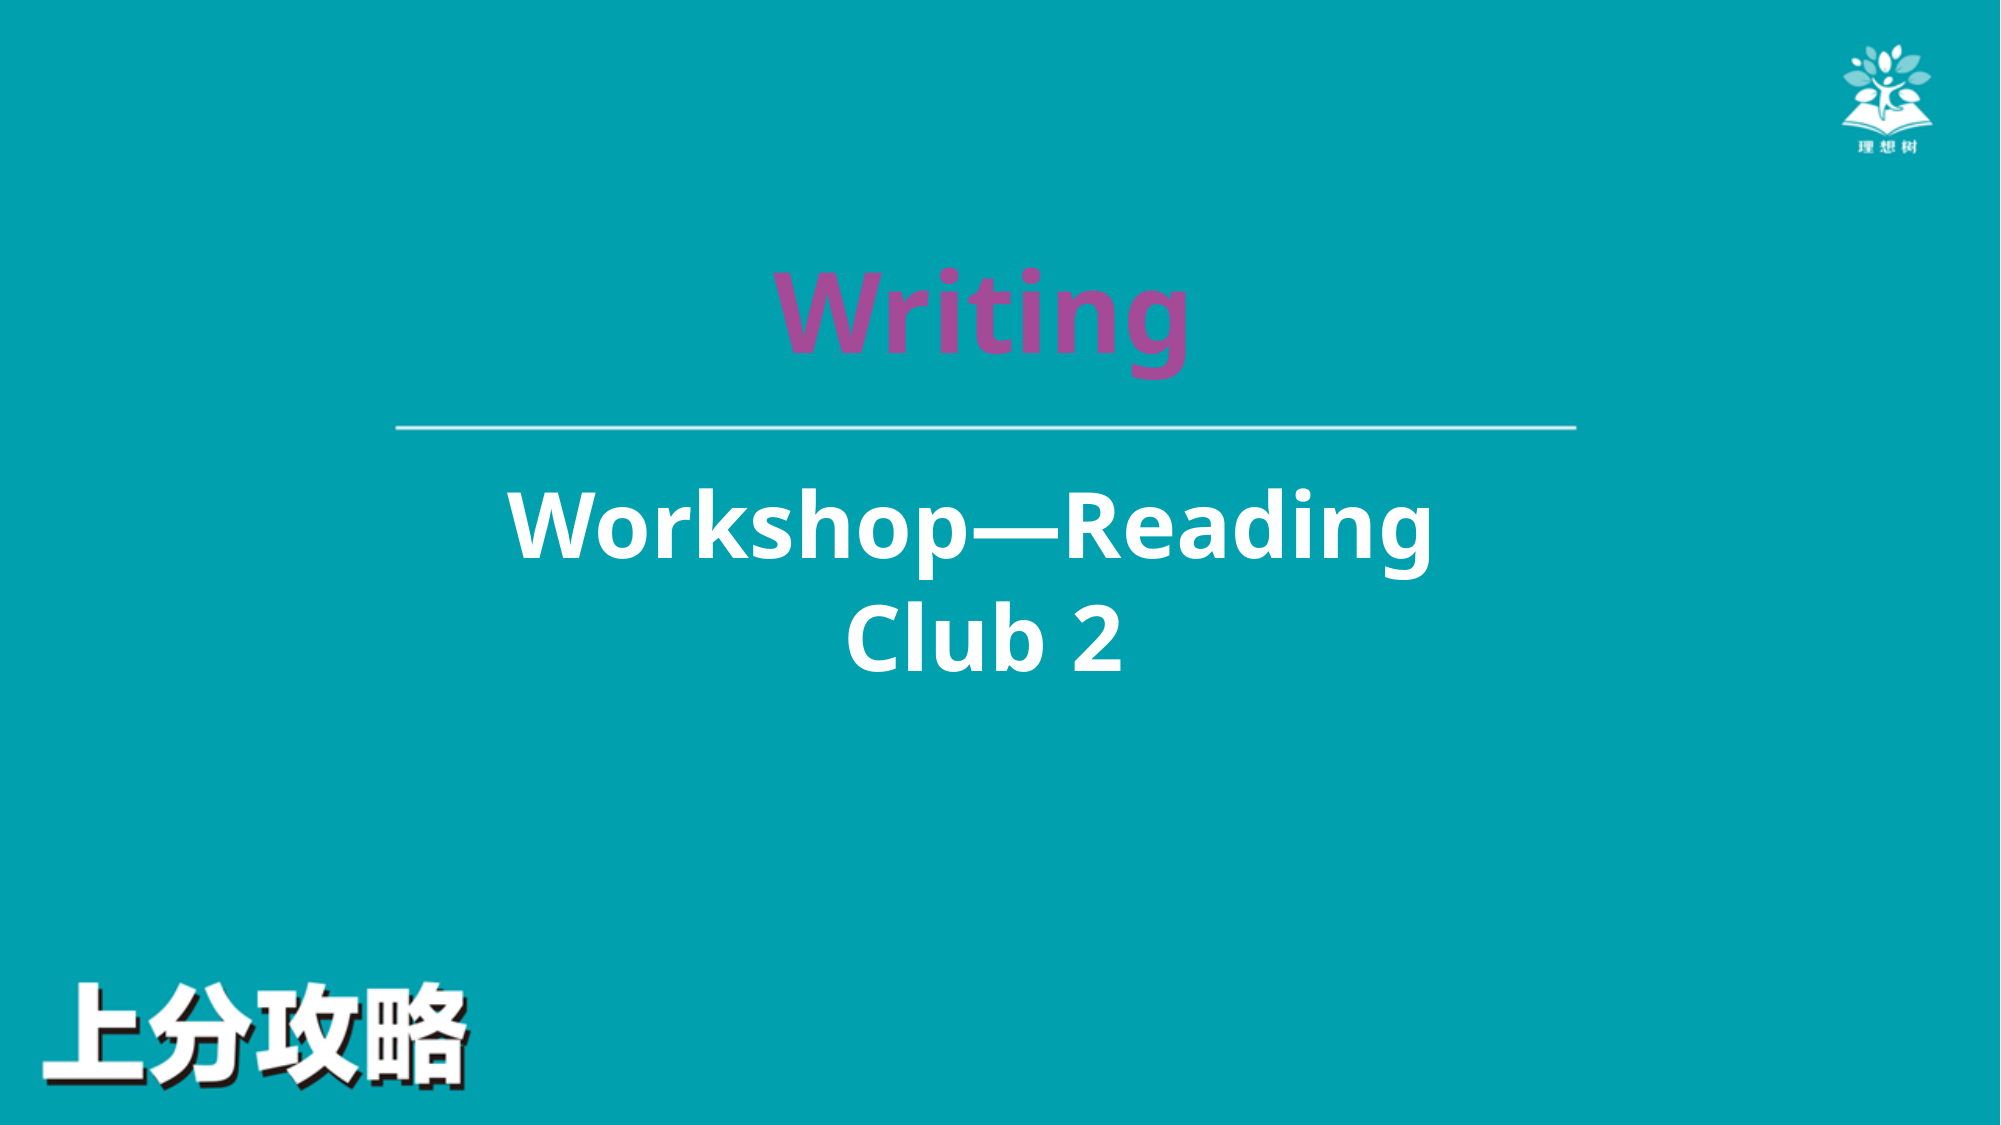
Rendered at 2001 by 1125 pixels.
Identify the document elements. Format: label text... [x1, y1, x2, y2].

picture [0, 0, 2000, 1125]
text_box Writing [391, 231, 1577, 384]
text_box Workshop—Reading Club 2 [391, 460, 1577, 696]
